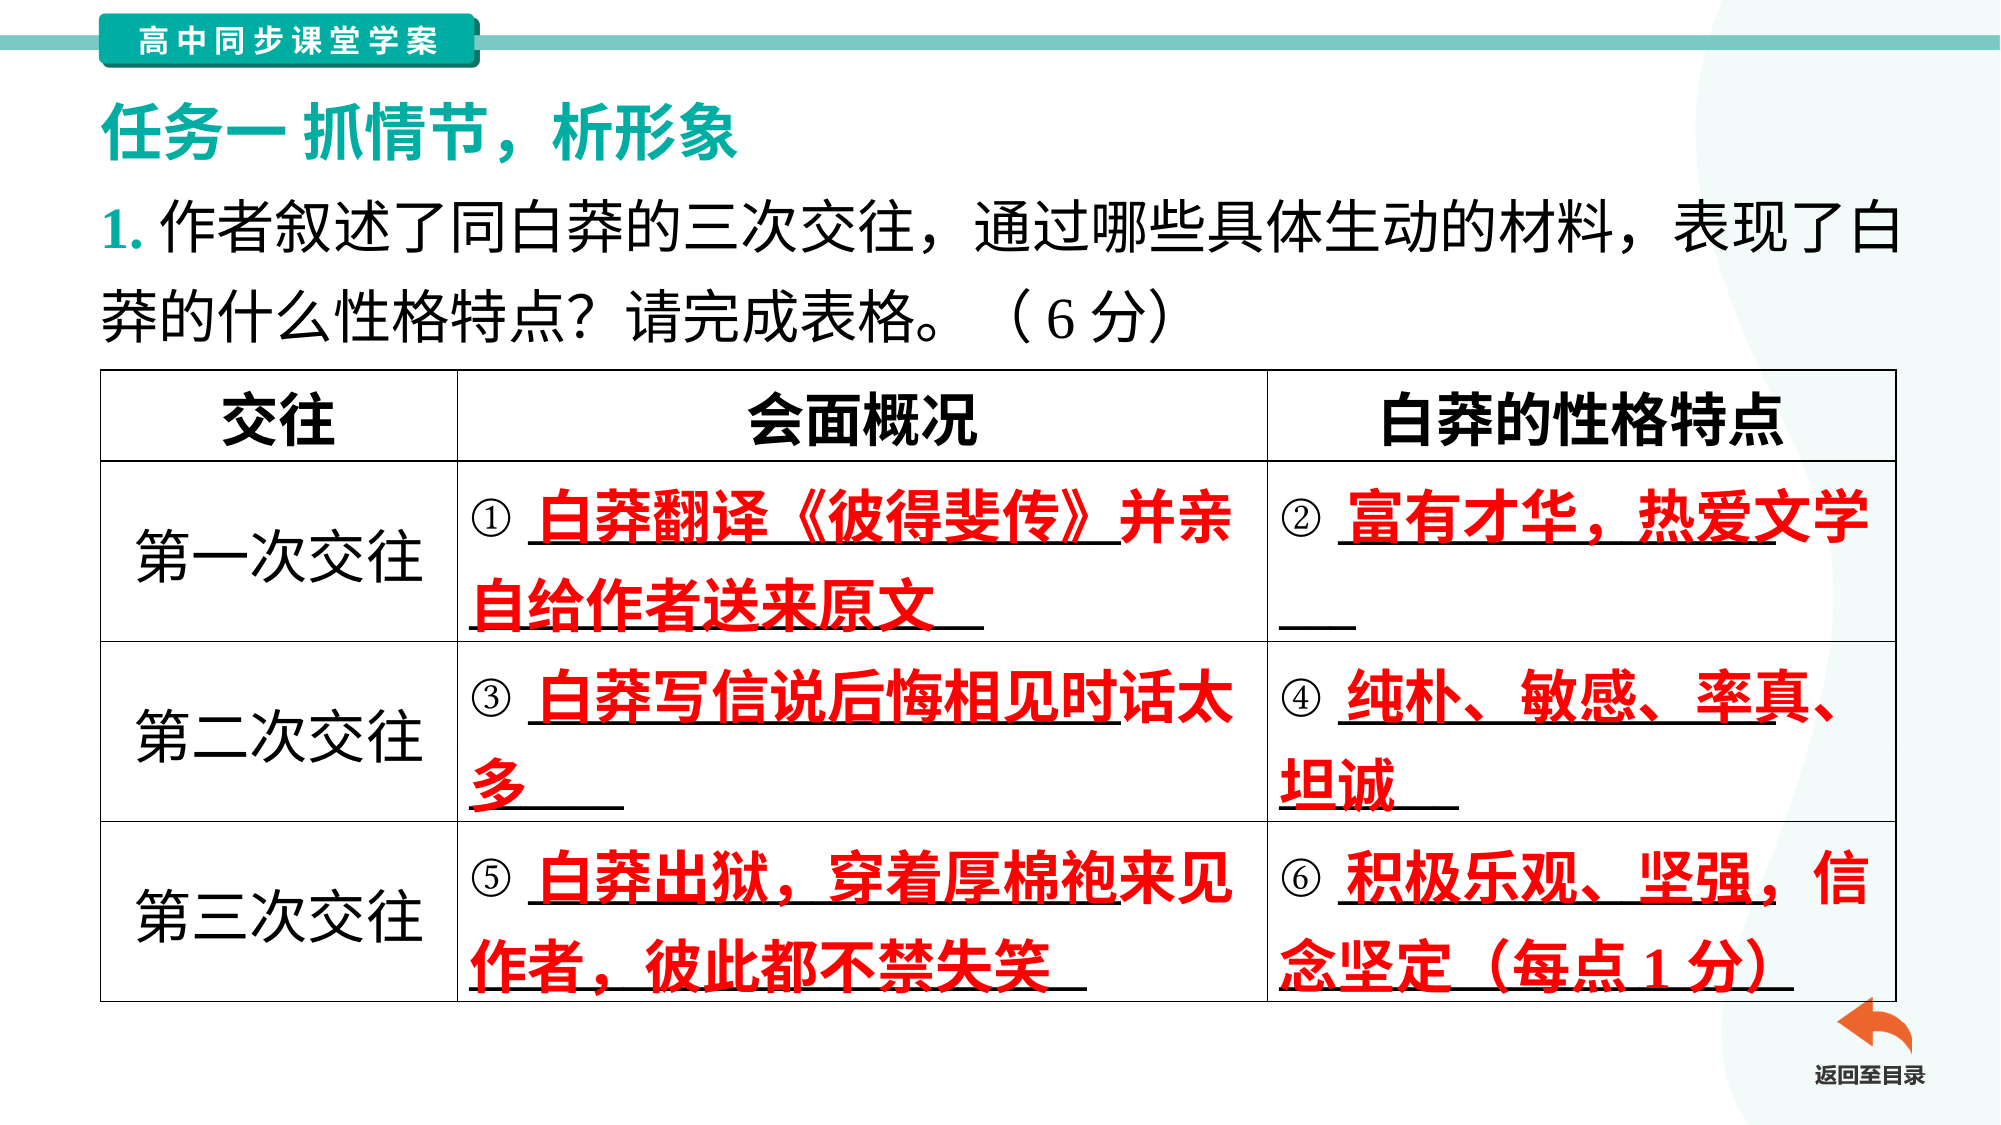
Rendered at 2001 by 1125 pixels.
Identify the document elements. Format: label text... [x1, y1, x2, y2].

picture [0, 0, 2000, 1125]
table_cell ⑤ _______________________ ________________________ [458, 822, 1267, 1001]
table_cell ② _________________ ___ [1268, 462, 1895, 641]
table_cell 第二次交往 [101, 642, 457, 821]
table_cell 第一次交往 [101, 462, 457, 641]
text_box 富有才华，热爱文学 [1279, 461, 1887, 640]
table_header 白莽的性格特点 [1268, 371, 1895, 460]
table_cell ④ _________________ _______ [1268, 642, 1895, 821]
table_cell ① _______________________ ____________________ [458, 462, 1267, 641]
table_header 交往 [101, 371, 457, 460]
table_cell ⑥ _________________ ____________________ [1268, 822, 1895, 1001]
table_header 会面概况 [458, 371, 1267, 460]
text_box 积极乐观、坚强，信念坚定（每点1分） [1279, 822, 1887, 1000]
text_box 白莽翻译《彼得斐传》并亲自给作者送来原文 [469, 461, 1259, 640]
text_box 1.作者叙述了同白莽的三次交往，通过哪些具体生动的材料，表现了白 莽的什么性格特点？请完成表格。（6分） [100, 171, 1899, 351]
table_cell ③ _______________________ ______ [458, 642, 1267, 821]
table_cell 第三次交往 [101, 822, 457, 1001]
text_box 白莽写信说后悔相见时话太多 [469, 641, 1259, 820]
text_box 纯朴、敏感、率真、坦诚 [1279, 641, 1887, 820]
text_box 白莽出狱，穿着厚棉袍来见作者，彼此都不禁失笑 [469, 822, 1259, 1000]
text_box 任务一 抓情节，析形象 [100, 76, 1899, 171]
